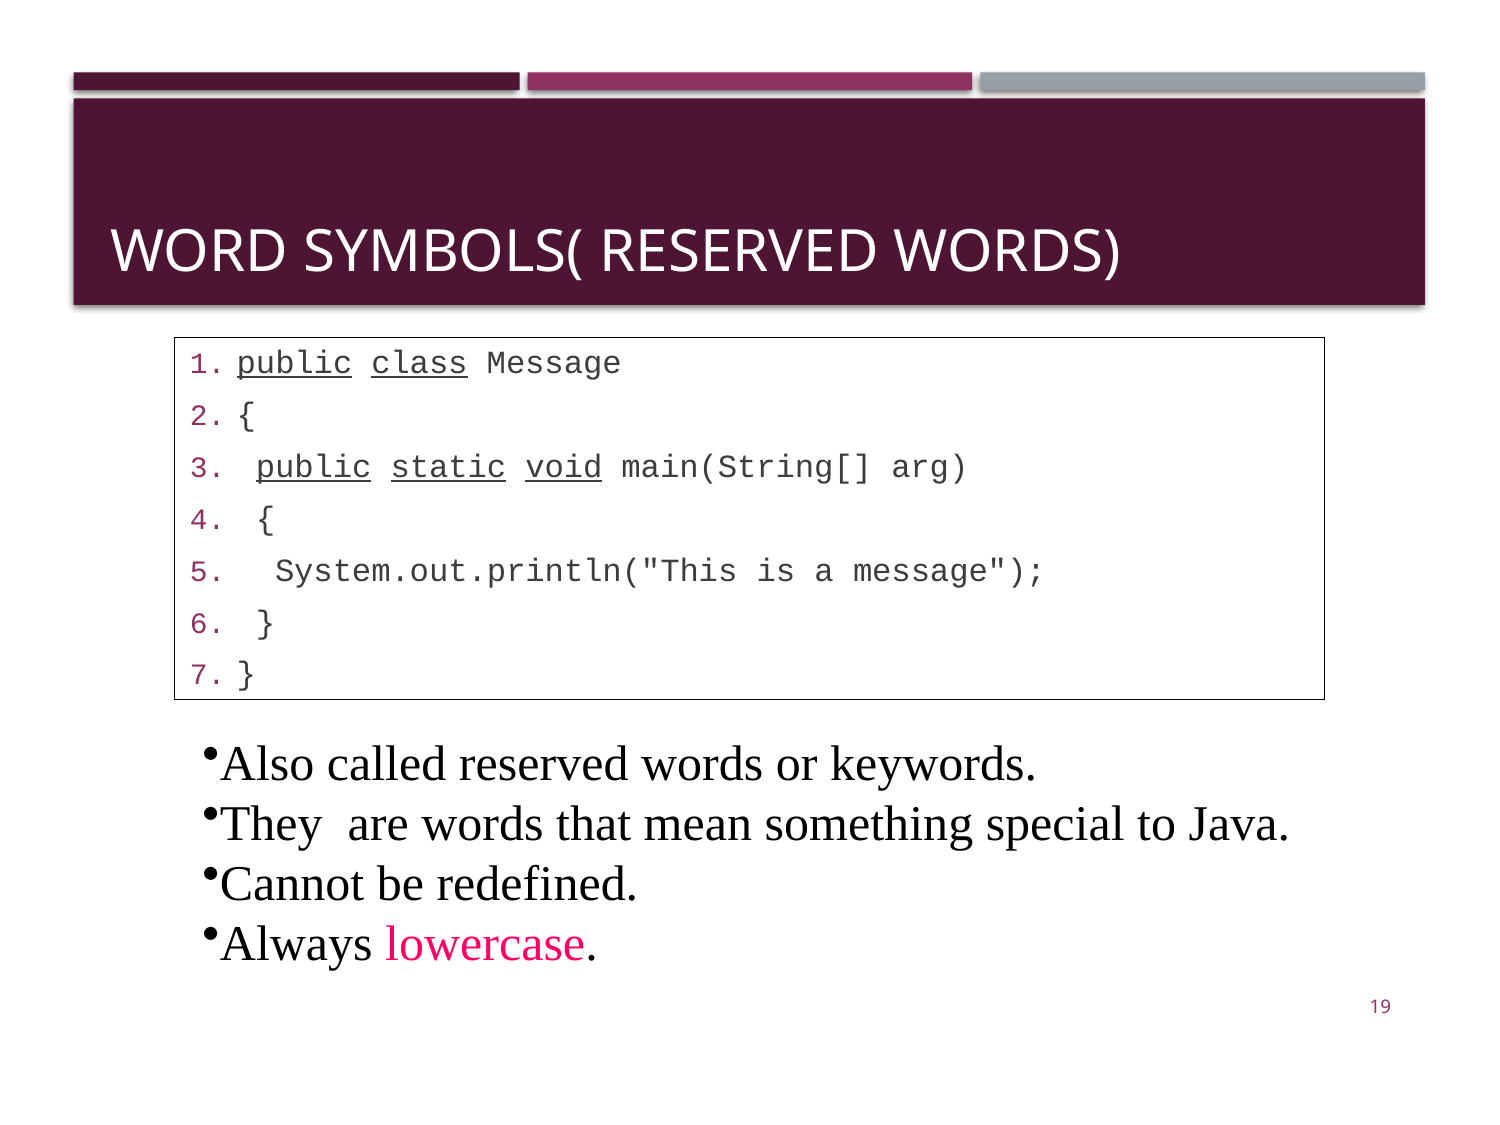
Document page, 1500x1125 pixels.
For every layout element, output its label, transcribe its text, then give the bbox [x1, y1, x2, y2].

slide_number 19 [1279, 1000, 1406, 1037]
title Word Symbols( reserved words) [95, 112, 1406, 291]
list public class Message { public static void main(String[] arg) { System.out.println("This is a message"); } } [174, 337, 1325, 700]
text_box Also called reserved words or keywords. They are words that mean something special to Java. Cannot be redefined. Always lowercase. [187, 699, 1406, 1000]
